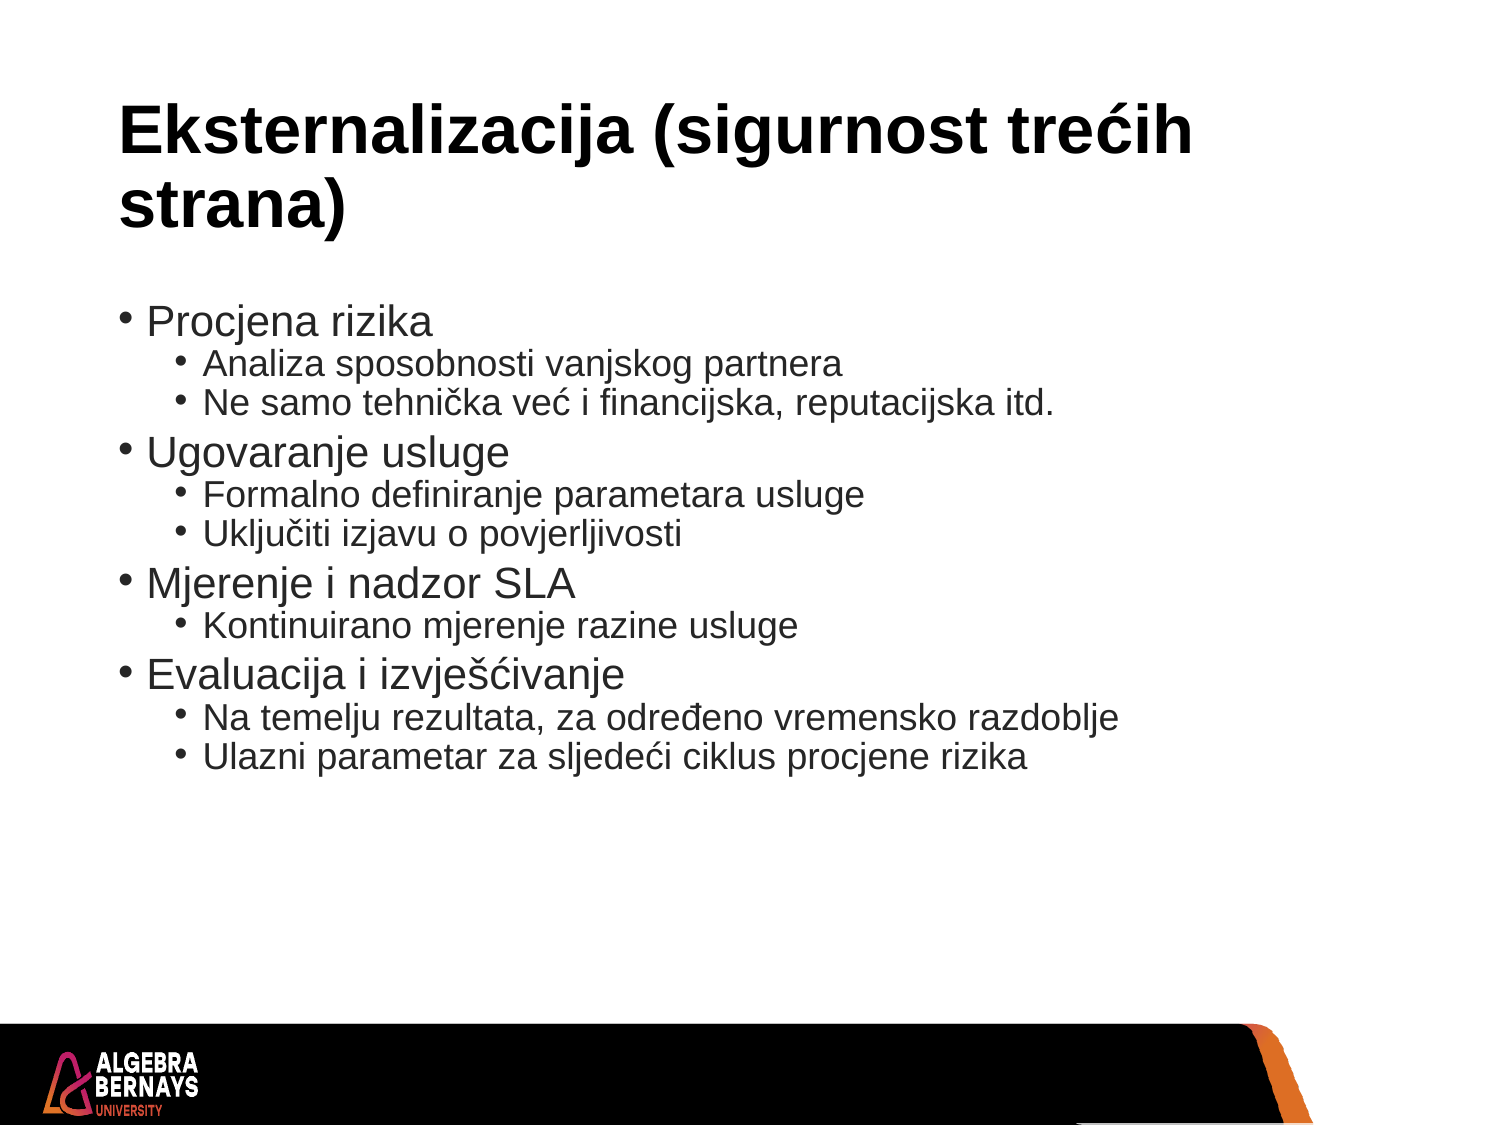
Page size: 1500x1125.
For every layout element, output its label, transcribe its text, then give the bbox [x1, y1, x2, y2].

list Procjena rizika Analiza sposobnosti vanjskog partnera Ne samo tehnička već i financijska, reputacijska itd. Ugovaranje usluge Formalno definiranje parametara usluge Uključiti izjavu o povjerljivosti Mjerenje i nadzor SLA Kontinuirano mjerenje razine usluge Evaluacija i izvješćivanje Na temelju rezultata, za određeno vremensko razdoblje Ulazni parametar za sljedeći ciklus procjene rizika [103, 299, 1397, 1014]
title Eksternalizacija (sigurnost trećih strana) [103, 59, 1397, 278]
picture [0, 1023, 1468, 1125]
